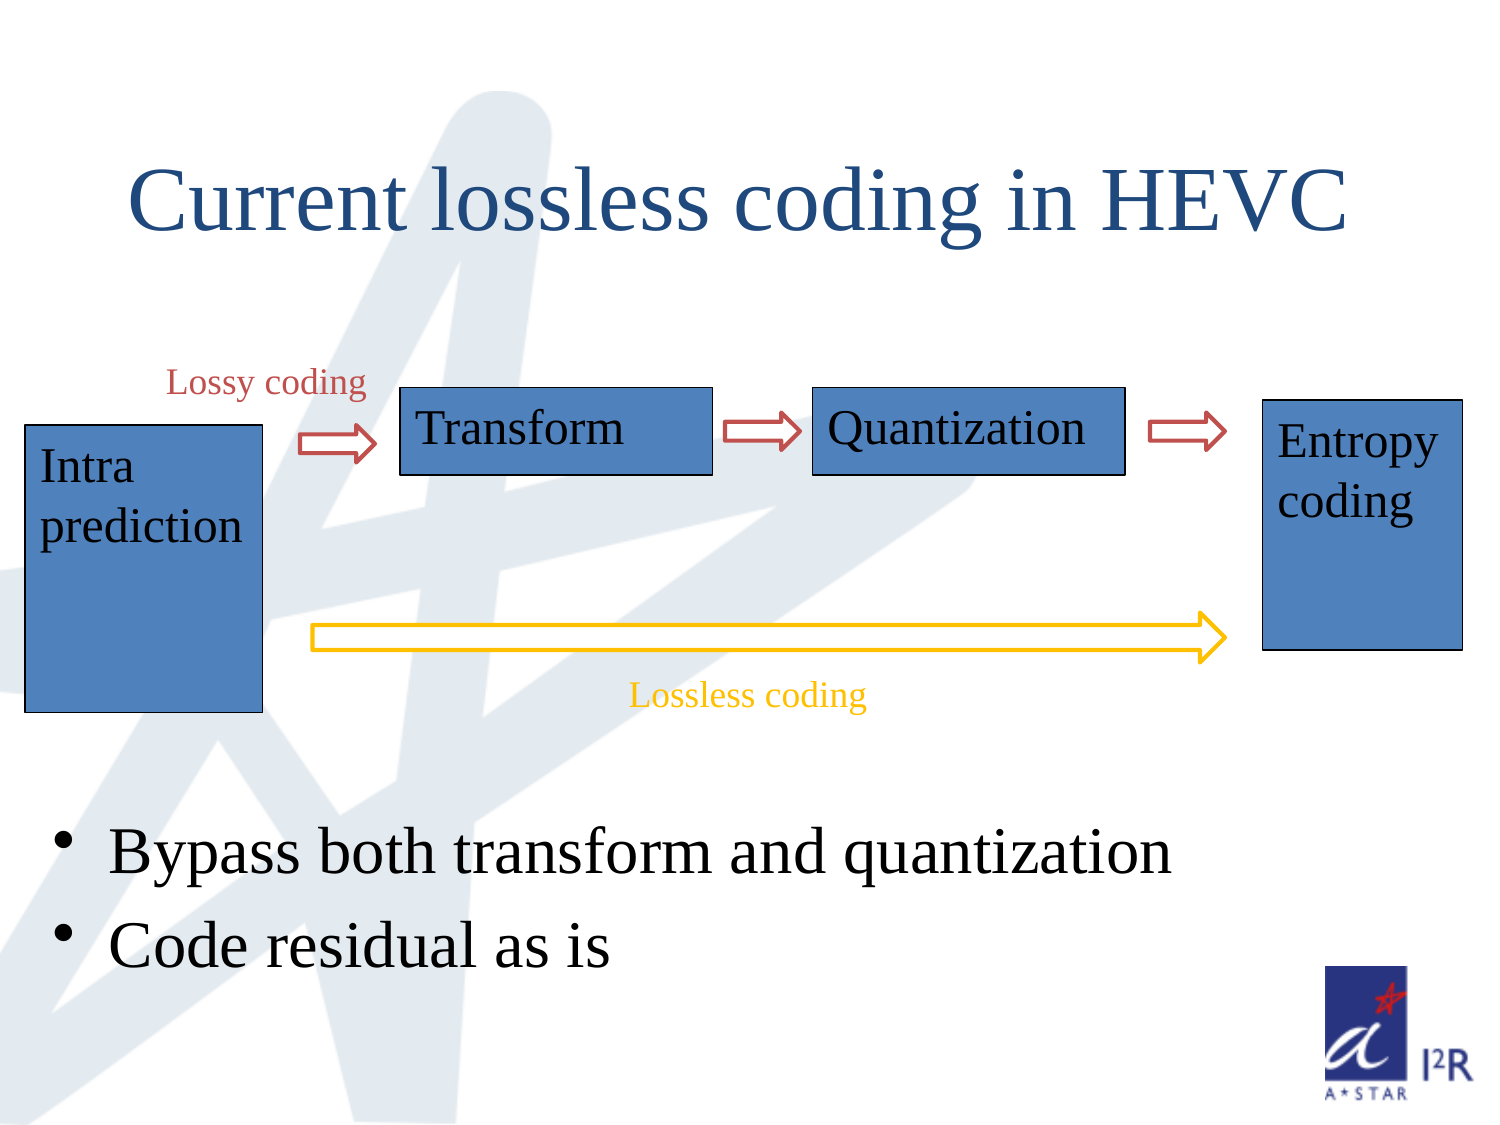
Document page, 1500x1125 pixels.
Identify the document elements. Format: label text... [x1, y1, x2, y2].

picture [0, 91, 981, 1125]
text_box [1147, 410, 1228, 452]
text_box Lossless coding [613, 662, 883, 723]
text_box [310, 610, 1228, 665]
title Current lossless coding in HEVC [112, 99, 1388, 288]
text_box Bypass both transform and quantization Code residual as is [37, 799, 1313, 1088]
text_box Quantization [812, 387, 1125, 475]
text_box Intra prediction [24, 424, 263, 713]
text_box [722, 410, 803, 452]
text_box Lossy coding [151, 349, 383, 410]
text_box Entropy coding [1262, 399, 1463, 650]
picture [1325, 966, 1500, 1125]
text_box [297, 423, 378, 465]
text_box Transform [399, 387, 713, 475]
